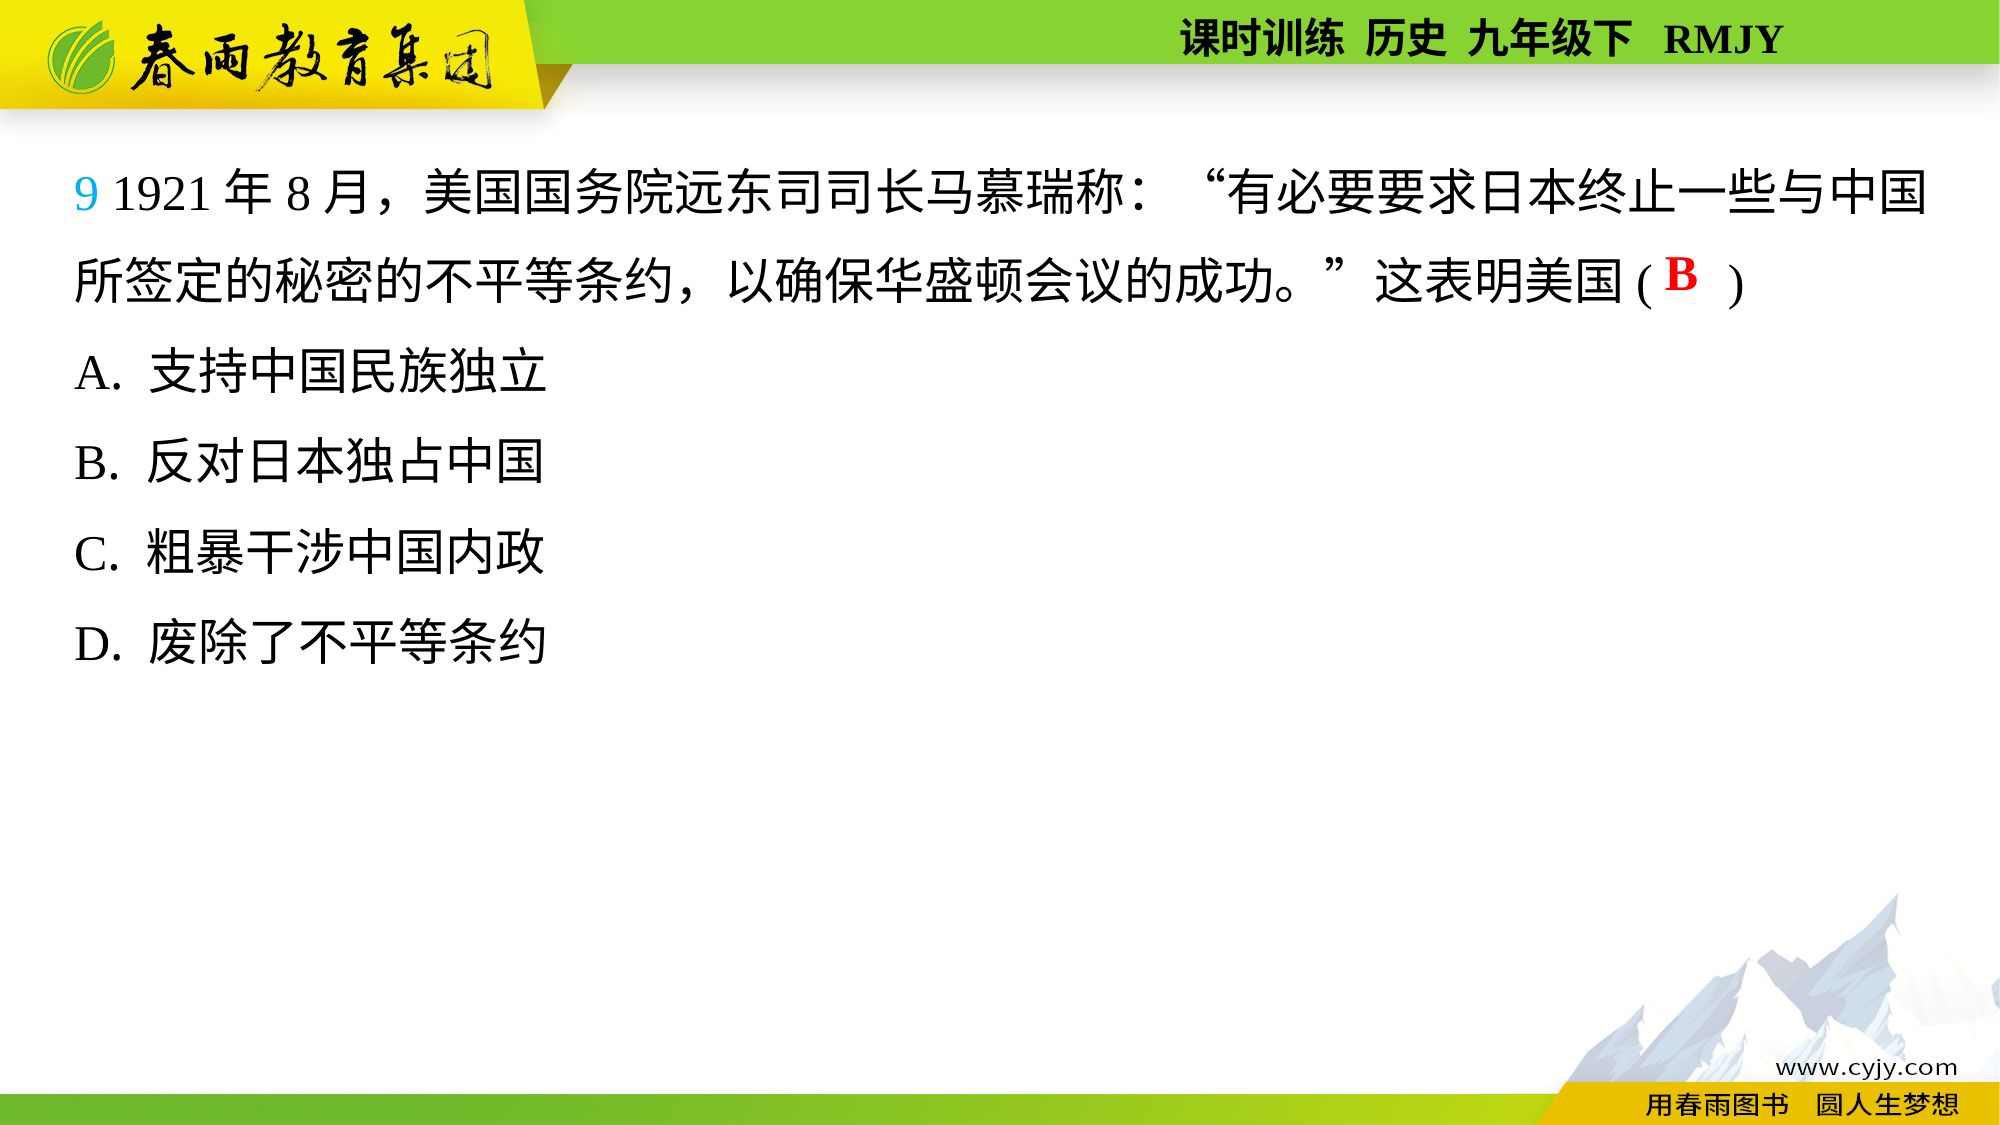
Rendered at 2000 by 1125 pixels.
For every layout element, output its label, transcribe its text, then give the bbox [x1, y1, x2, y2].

picture [0, 0, 2000, 1125]
list 9 1921年8月，美国国务院远东司司长马慕瑞称：“有必要要求日本终止一些与中国所签定的秘密的不平等条约，以确保华盛顿会议的成功。”这表明美国( ) A. 支持中国民族独立 B. 反对日本独占中国 C. 粗暴干涉中国内政 D. 废除了不平等条约 [59, 122, 1944, 683]
text_box B [1650, 233, 1713, 308]
